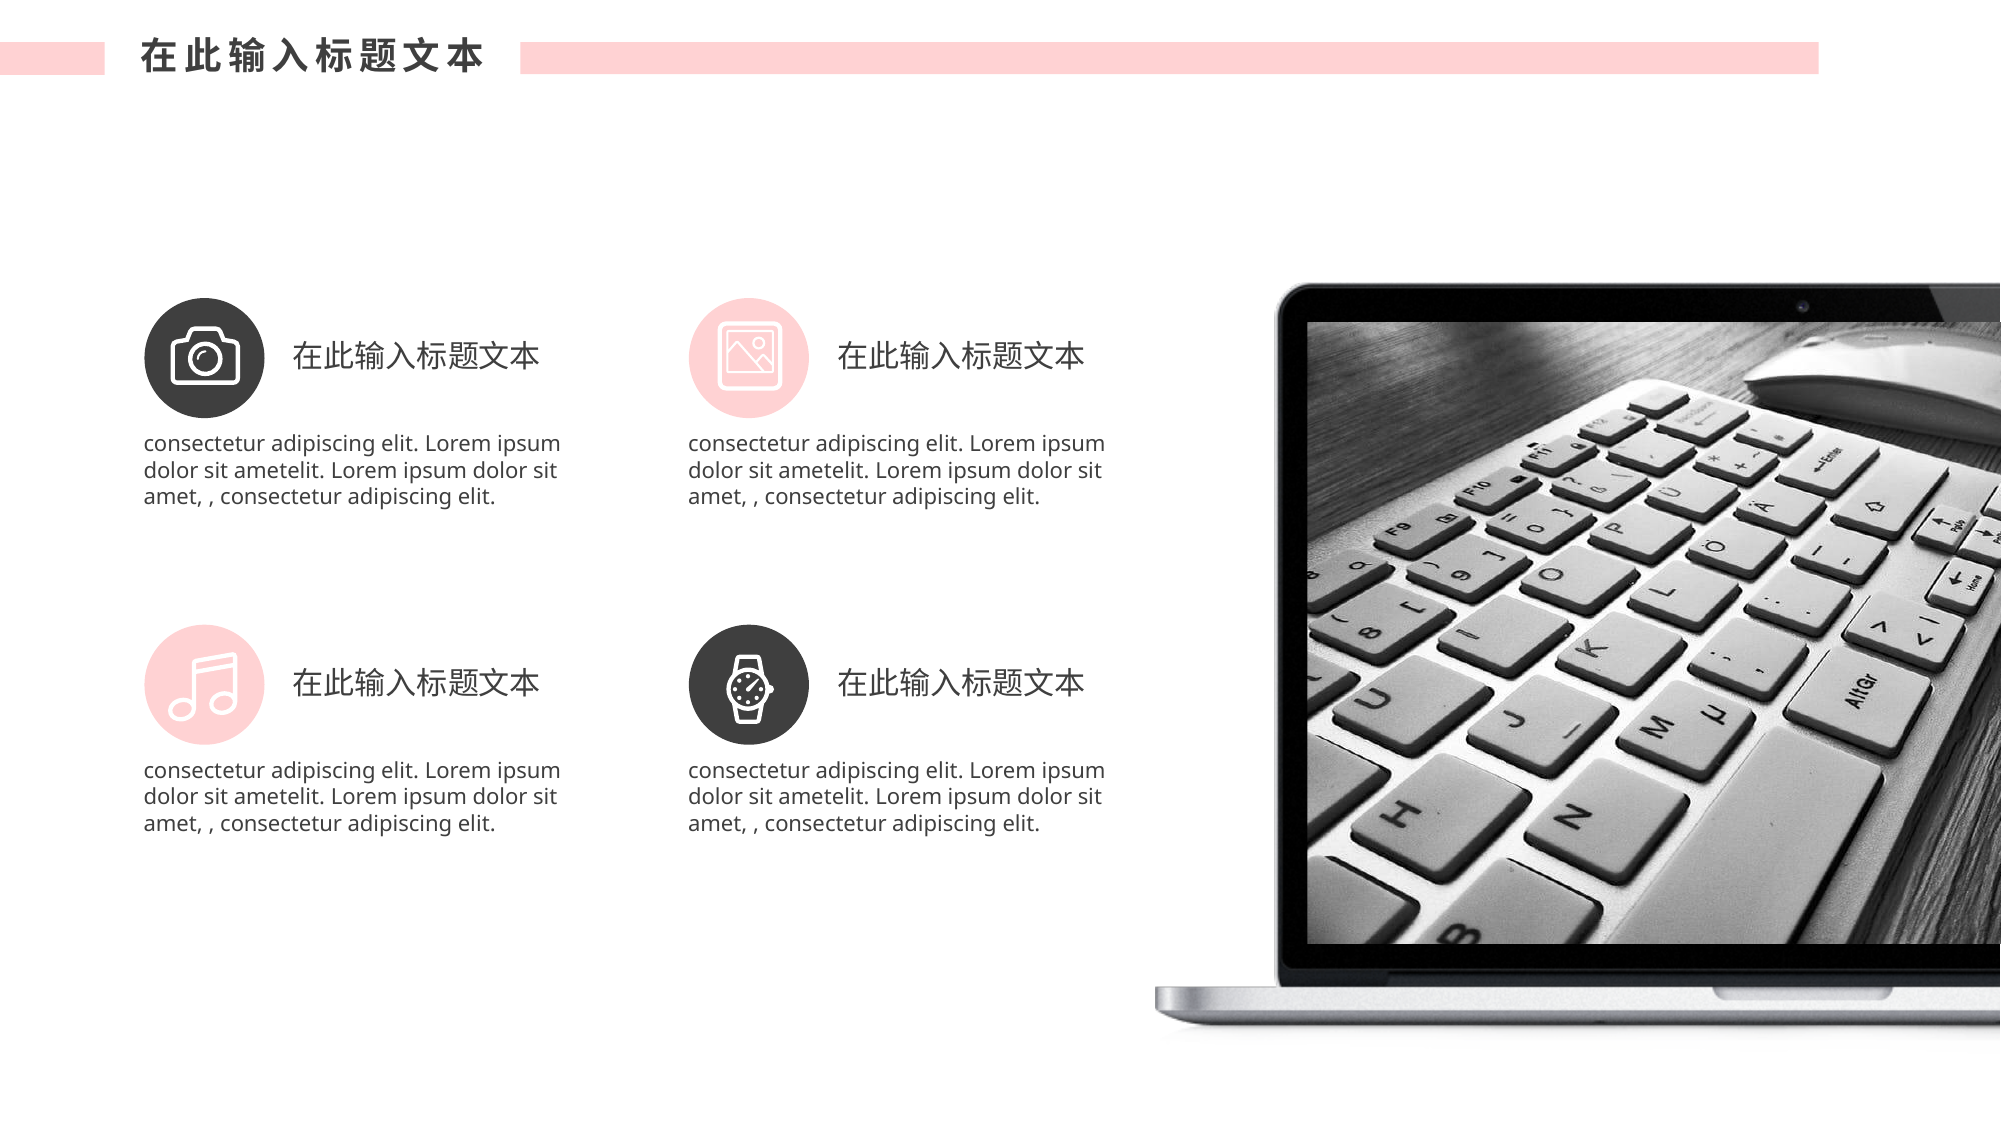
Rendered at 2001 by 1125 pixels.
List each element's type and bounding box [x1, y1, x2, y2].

text_box [673, 624, 1156, 845]
text_box [128, 297, 612, 519]
text_box [1155, 282, 2000, 1064]
text_box [673, 297, 1156, 519]
text_box [128, 624, 612, 845]
